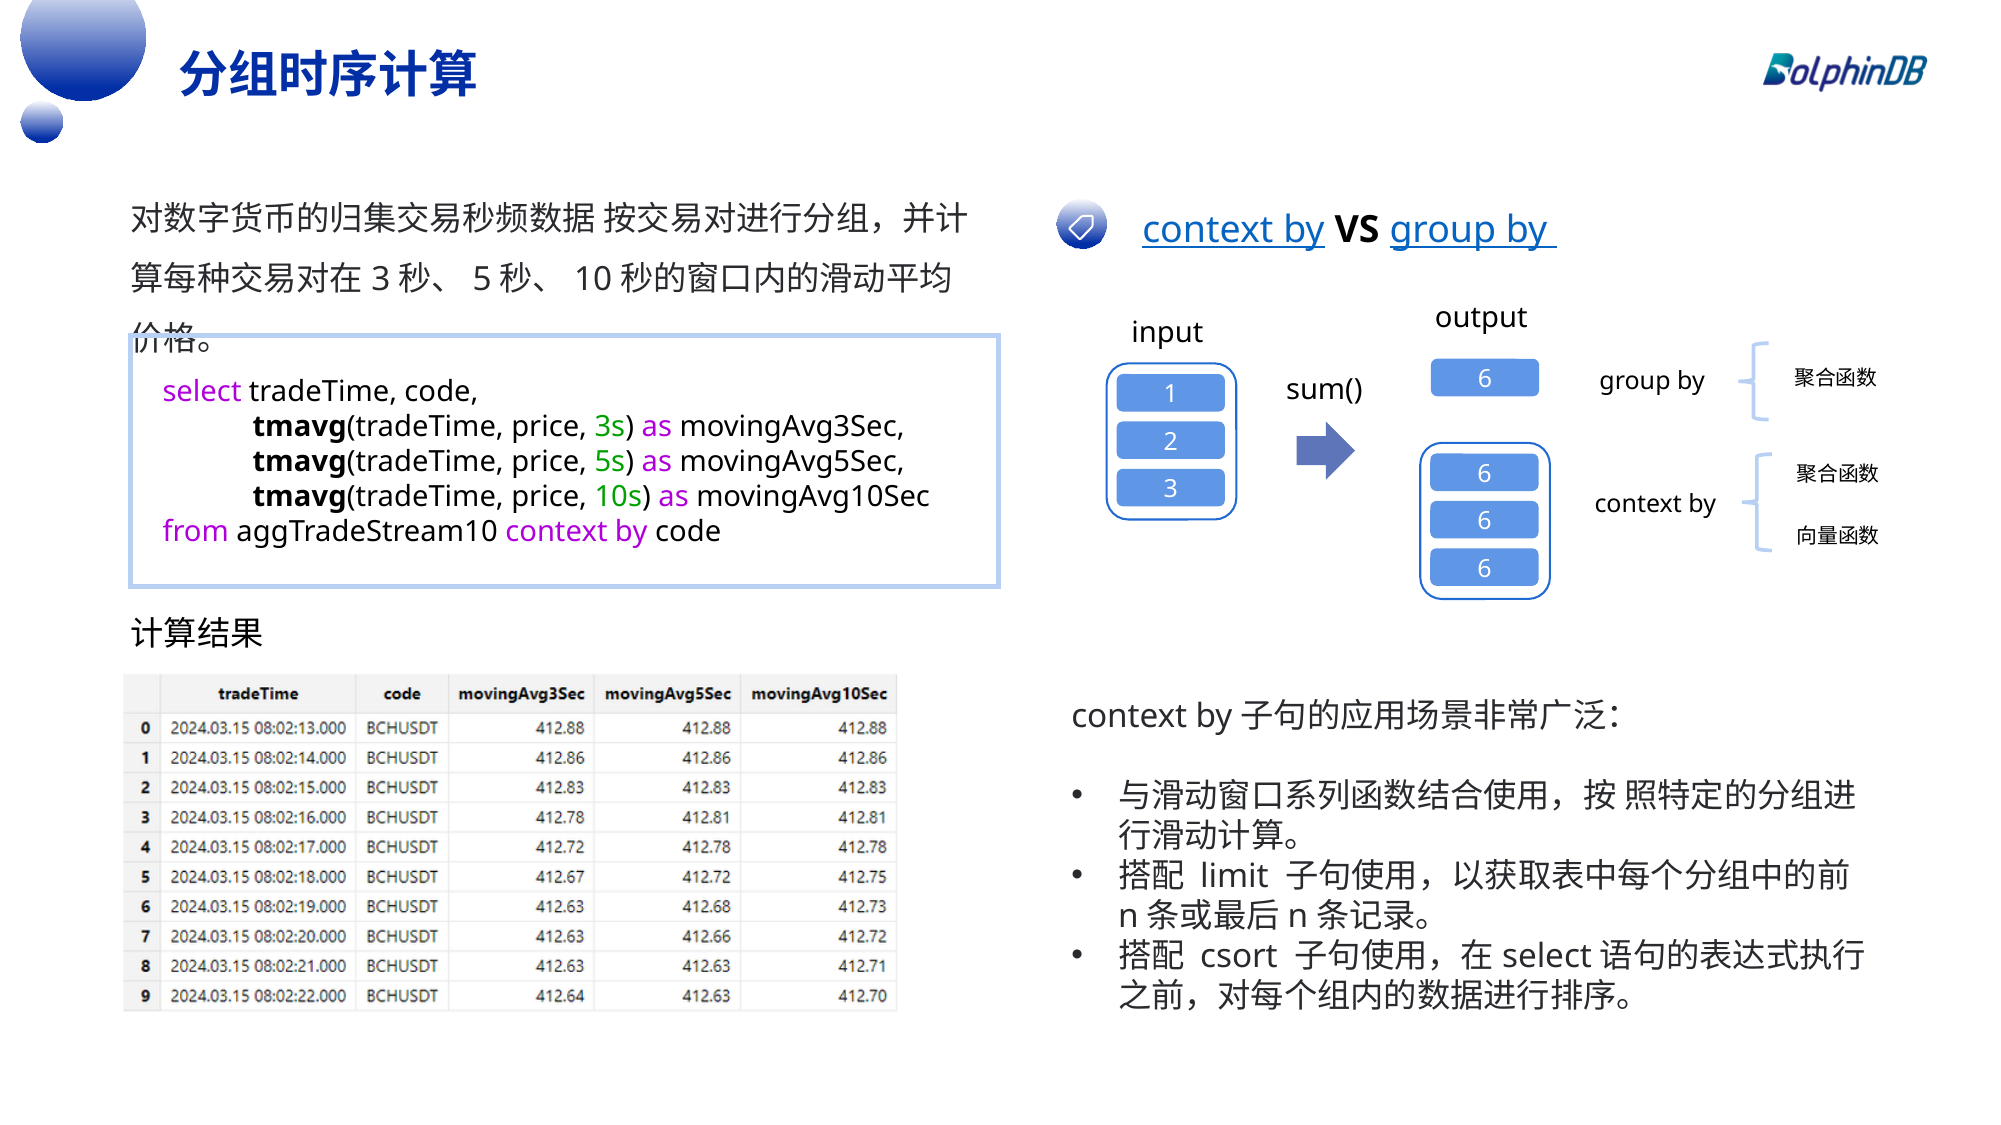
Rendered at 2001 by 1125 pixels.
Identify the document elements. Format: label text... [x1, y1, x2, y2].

text_box [1295, 418, 1357, 483]
text_box sum() [1271, 363, 1396, 414]
text_box 对数字货币的归集交易秒频数据 按交易对进行分组，并计算每种交易对在3秒、5秒、10秒的窗口内的滑动平均价格。 [115, 169, 996, 365]
text_box [129, 334, 999, 587]
text_box 计算结果 [115, 604, 783, 660]
text_box [19, 99, 64, 144]
text_box [1419, 441, 1551, 601]
text_box [19, 0, 147, 102]
text_box context by VS group by [1127, 197, 1795, 264]
text_box context by [1572, 480, 1745, 525]
text_box input [1116, 306, 1222, 357]
picture [123, 673, 902, 1013]
text_box group by [1575, 357, 1736, 403]
text_box 向量函数 [1781, 515, 1899, 555]
text_box [1741, 453, 1772, 551]
text_box [1105, 362, 1238, 521]
text_box 聚合函数 [1779, 357, 1896, 398]
text_box output [1420, 291, 1547, 341]
picture [1755, 47, 1929, 93]
text_box 聚合函数 [1781, 452, 1899, 493]
text_box 分组时序计算 [163, 35, 1545, 110]
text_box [1056, 198, 1107, 249]
text_box context by子句的应用场景非常广泛： 与滑动窗口系列函数结合使用，按 照特定的分组进行滑动计算。 搭配 limit 子句使用，以获取表中每个分组中的前n条或最后n条记录。 搭配 csort 子句使用，在select语句的表达式执行之前，对每个组内的数据进行排序。 [1056, 686, 1890, 1022]
text_box [1738, 342, 1769, 421]
text_box 6 [1429, 357, 1541, 398]
